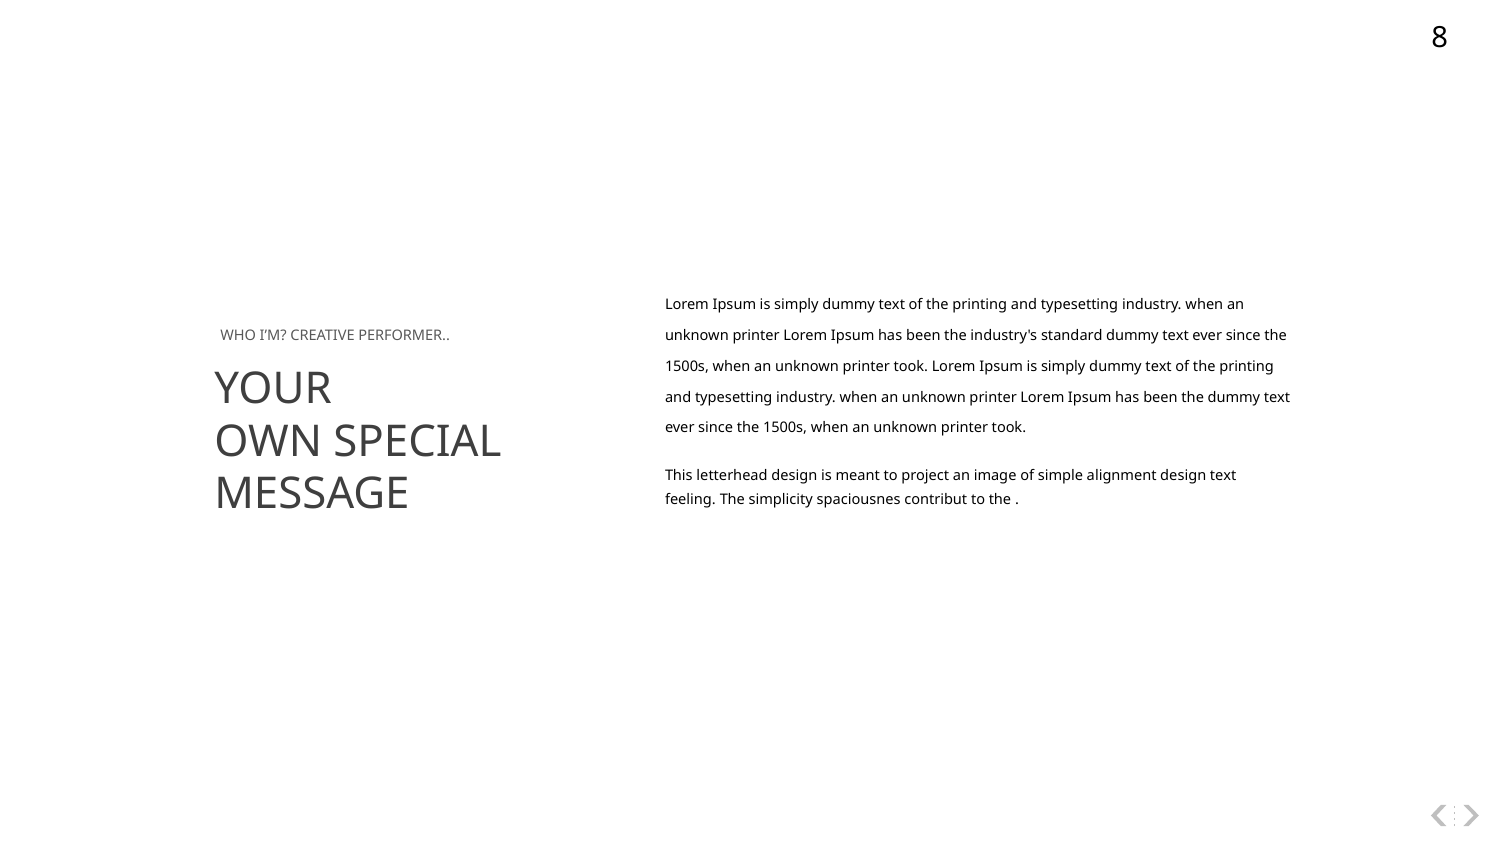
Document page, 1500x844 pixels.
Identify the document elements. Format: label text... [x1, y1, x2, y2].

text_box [664, 311, 1291, 532]
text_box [202, 311, 582, 499]
text_box ‹#› [1419, 13, 1488, 63]
